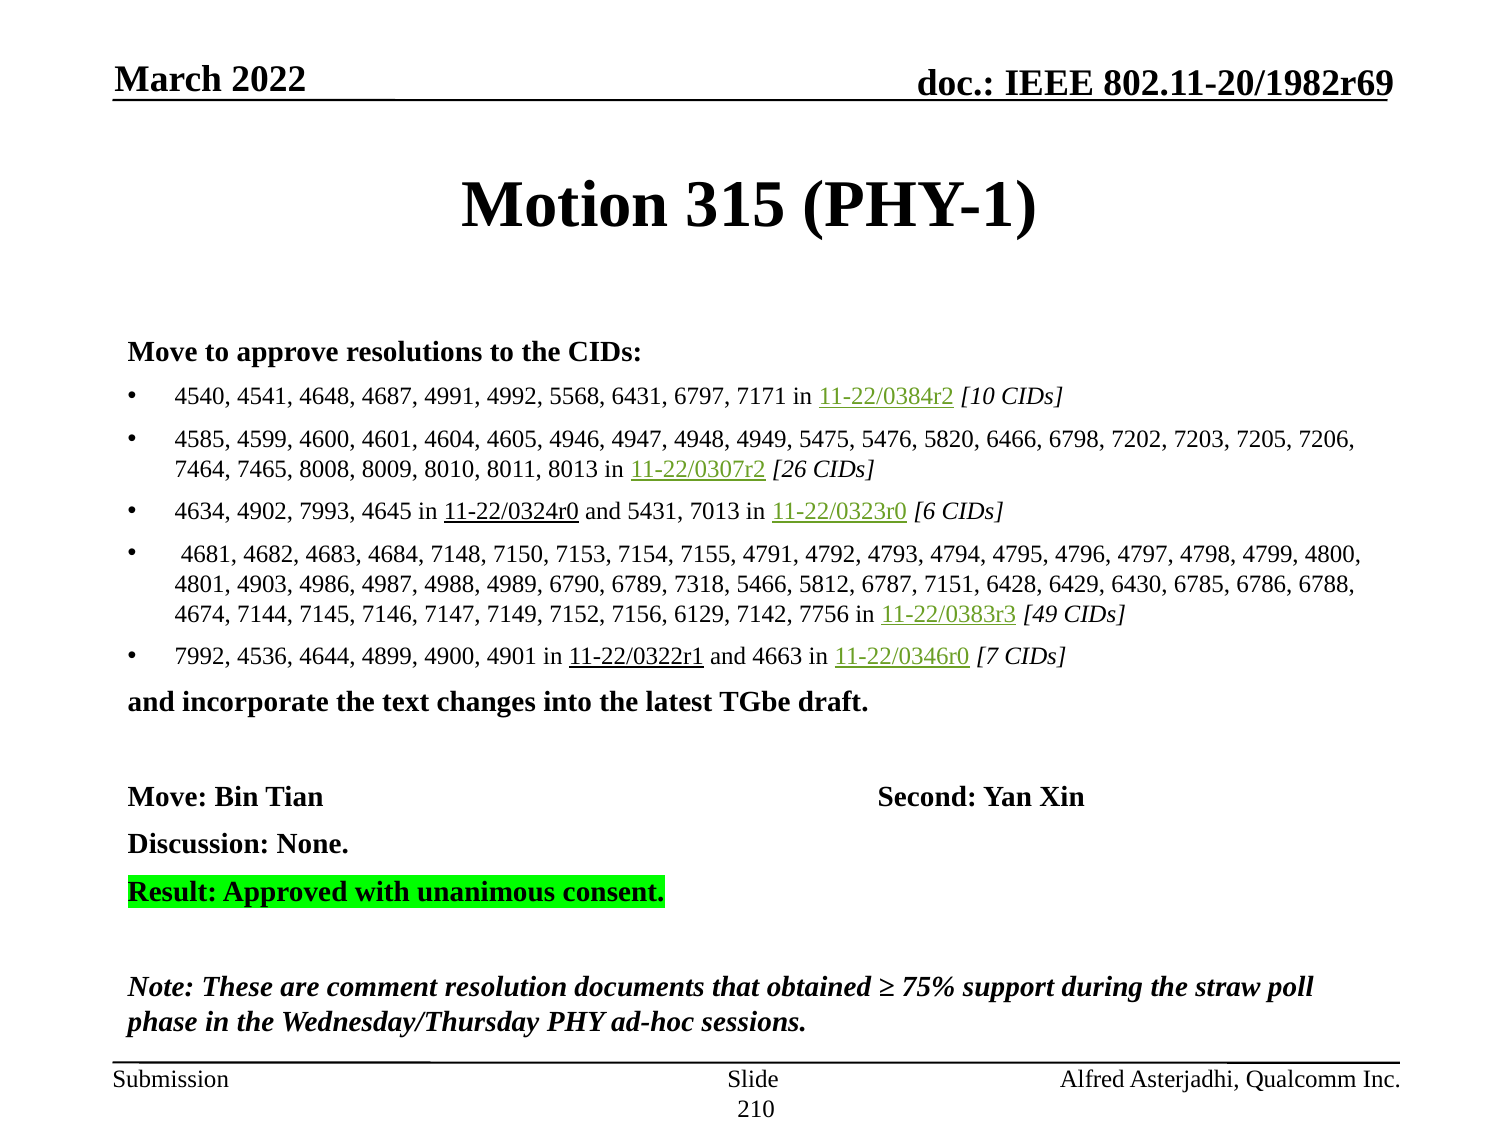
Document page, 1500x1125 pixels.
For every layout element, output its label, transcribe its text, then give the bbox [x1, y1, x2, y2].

slide_number Slide 210 [712, 1061, 800, 1123]
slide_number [114, 54, 423, 100]
title Motion 315 (PHY-1) [112, 112, 1388, 288]
list Move to approve resolutions to the CIDs: 4540, 4541, 4648, 4687, 4991, 4992, 5568, 6431, 6797, 7171 in 11-22/0384r2 [10 CIDs] 4585, 4599, 4600, 4601, 4604, 4605, 4946, 4947, 4948, 4949, 5475, 5476, 5820, 6466, 6798, 7202, 7203, 7205, 7206, 7464, 7465, 8008, 8009, 8010, 8011, 8013 in 11-22/0307r2 [26 CIDs] 4634, 4902, 7993, 4645 in 11-22/0324r0 and 5431, 7013 in 11-22/0323r0 [6 CIDs] 4681, 4682, 4683, 4684, 7148, 7150, 7153, 7154, 7155, 4791, 4792, 4793, 4794, 4795, 4796, 4797, 4798, 4799, 4800, 4801, 4903, 4986, 4987, 4988, 4989, 6790, 6789, 7318, 5466, 5812, 6787, 7151, 6428, 6429, 6430, 6785, 6786, 6788, 4674, 7144, 7145, 7146, 7147, 7149, 7152, 7156, 6129, 7142, 7756 in 11-22/0383r3 [49 CIDs] 7992, 4536, 4644, 4899, 4900, 4901 in 11-22/0322r1 and 4663 in 11-22/0346r0 [7 CIDs] and incorporate the text changes into the latest TGbe draft. Move: Bin Tian Second: Yan Xin Discussion: None. Result: Approved with unanimous consent. Note: These are comment resolution documents that obtained ≥ 75% support during the straw poll phase in the Wednesday/Thursday PHY ad-hoc sessions. [112, 324, 1388, 1063]
footer Alfred Asterjadhi, Qualcomm Inc. [878, 1061, 1402, 1093]
